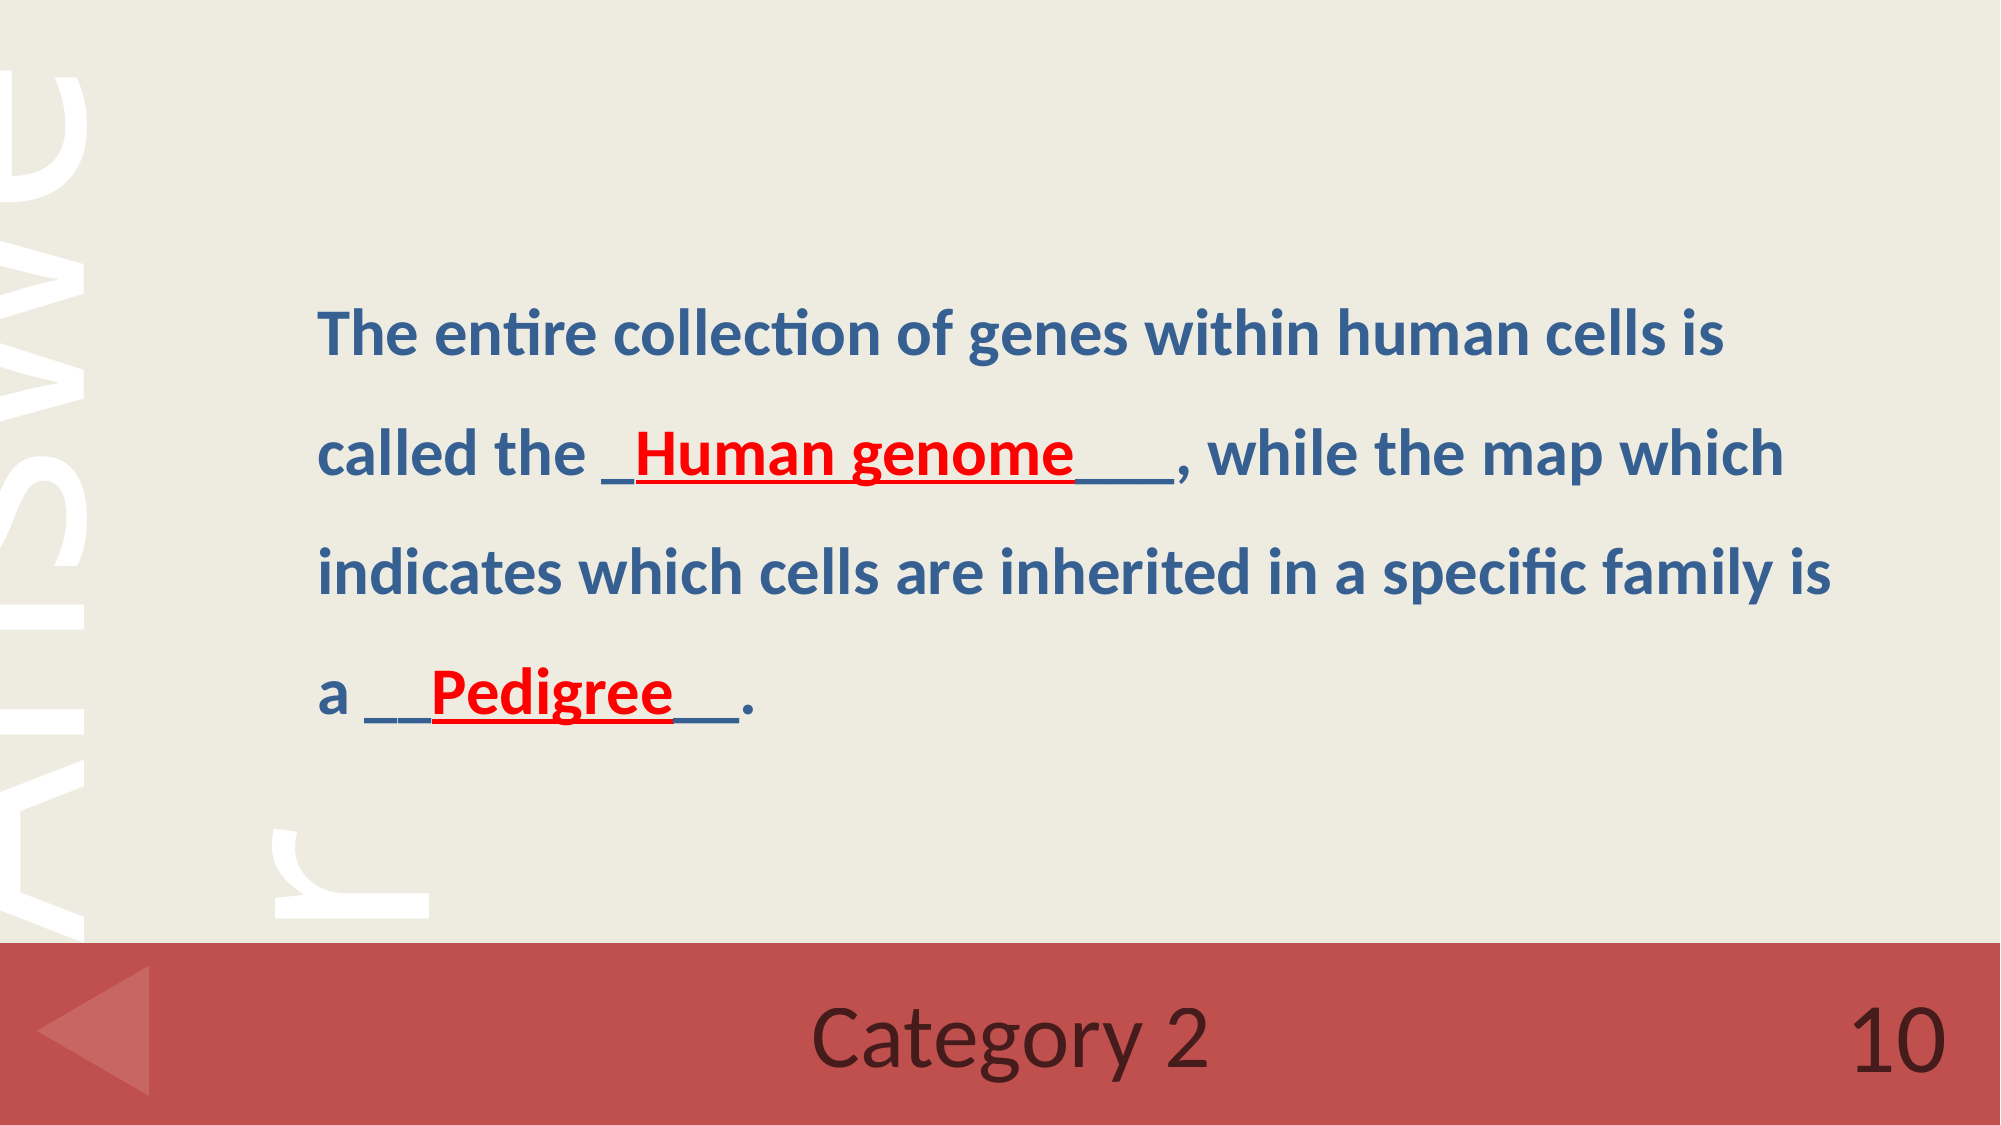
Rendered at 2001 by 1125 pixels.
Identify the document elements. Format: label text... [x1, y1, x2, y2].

list The entire collection of genes within human cells is called the _Human genome___, while the map which indicates which cells are inherited in a specific family is a __Pedigree__. [302, 157, 1862, 820]
title Category 2 [111, 937, 1912, 1125]
list 10 [1912, 967, 1963, 1097]
